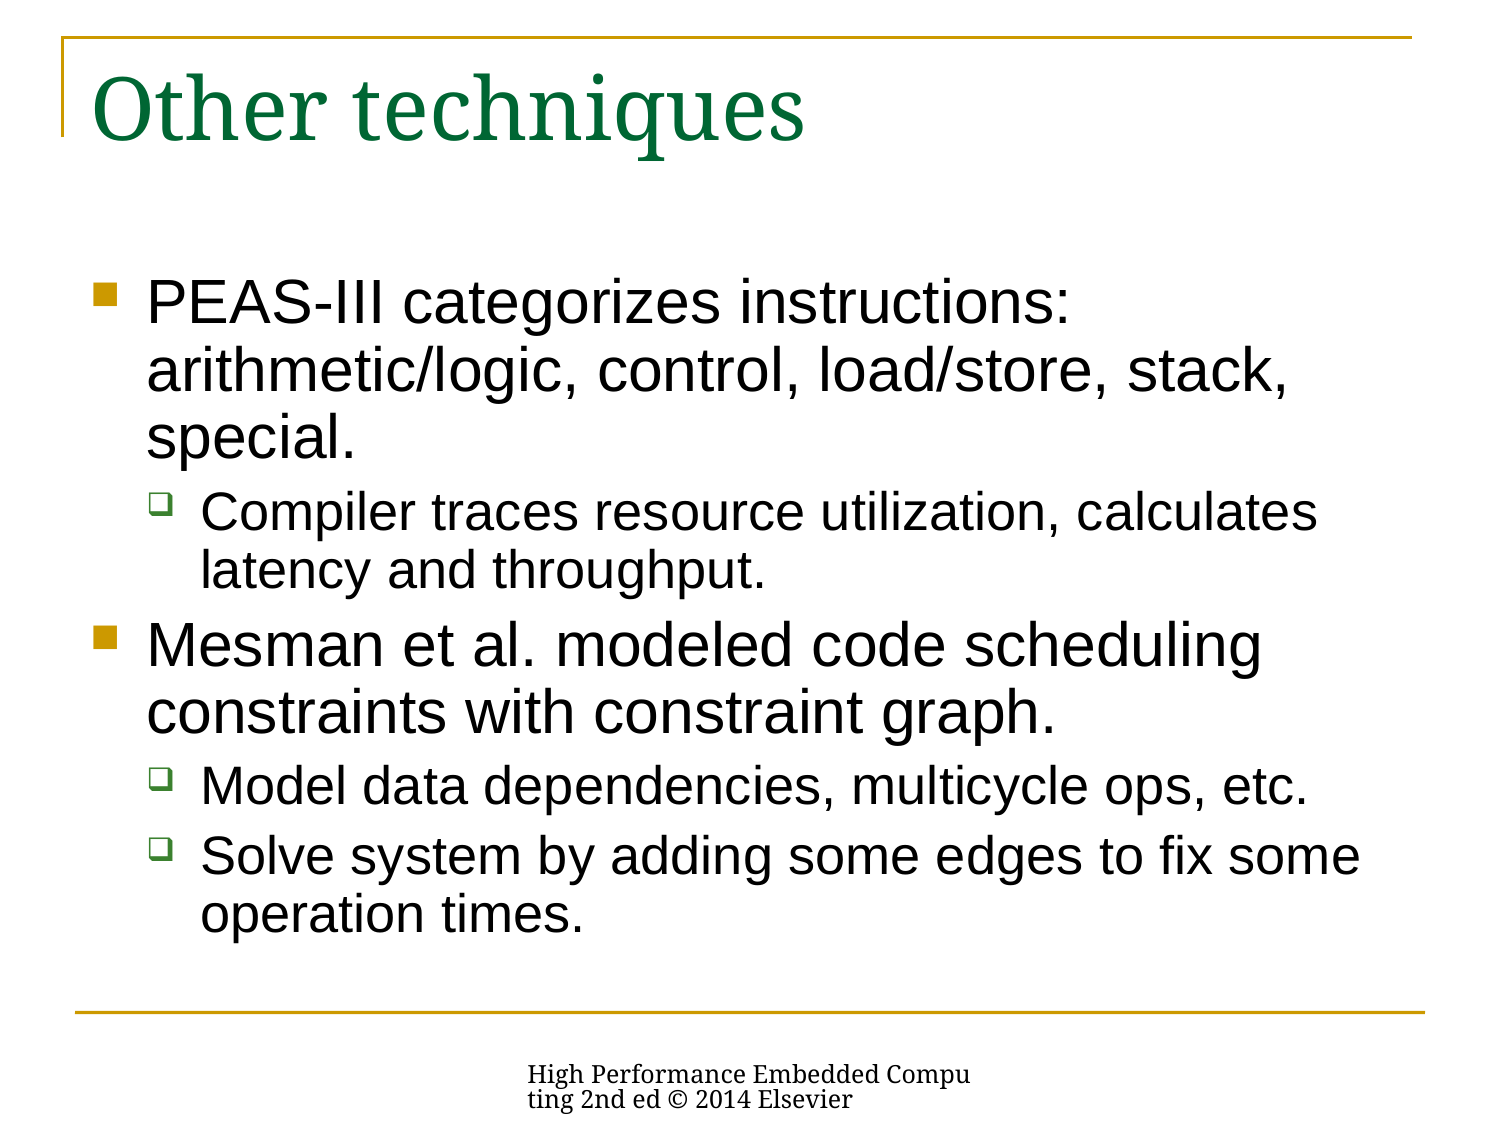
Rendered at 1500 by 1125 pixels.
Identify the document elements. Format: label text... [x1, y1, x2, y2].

list PEAS-III categorizes instructions: arithmetic/logic, control, load/store, stack, special. Compiler traces resource utilization, calculates latency and throughput. Mesman et al. modeled code scheduling constraints with constraint graph. Model data dependencies, multicycle ops, etc. Solve system by adding some edges to fix some operation times. [75, 262, 1425, 1006]
title Other techniques [75, 45, 1425, 233]
footer High Performance Embedded Computing 2nd ed © 2014 Elsevier [512, 1025, 988, 1100]
